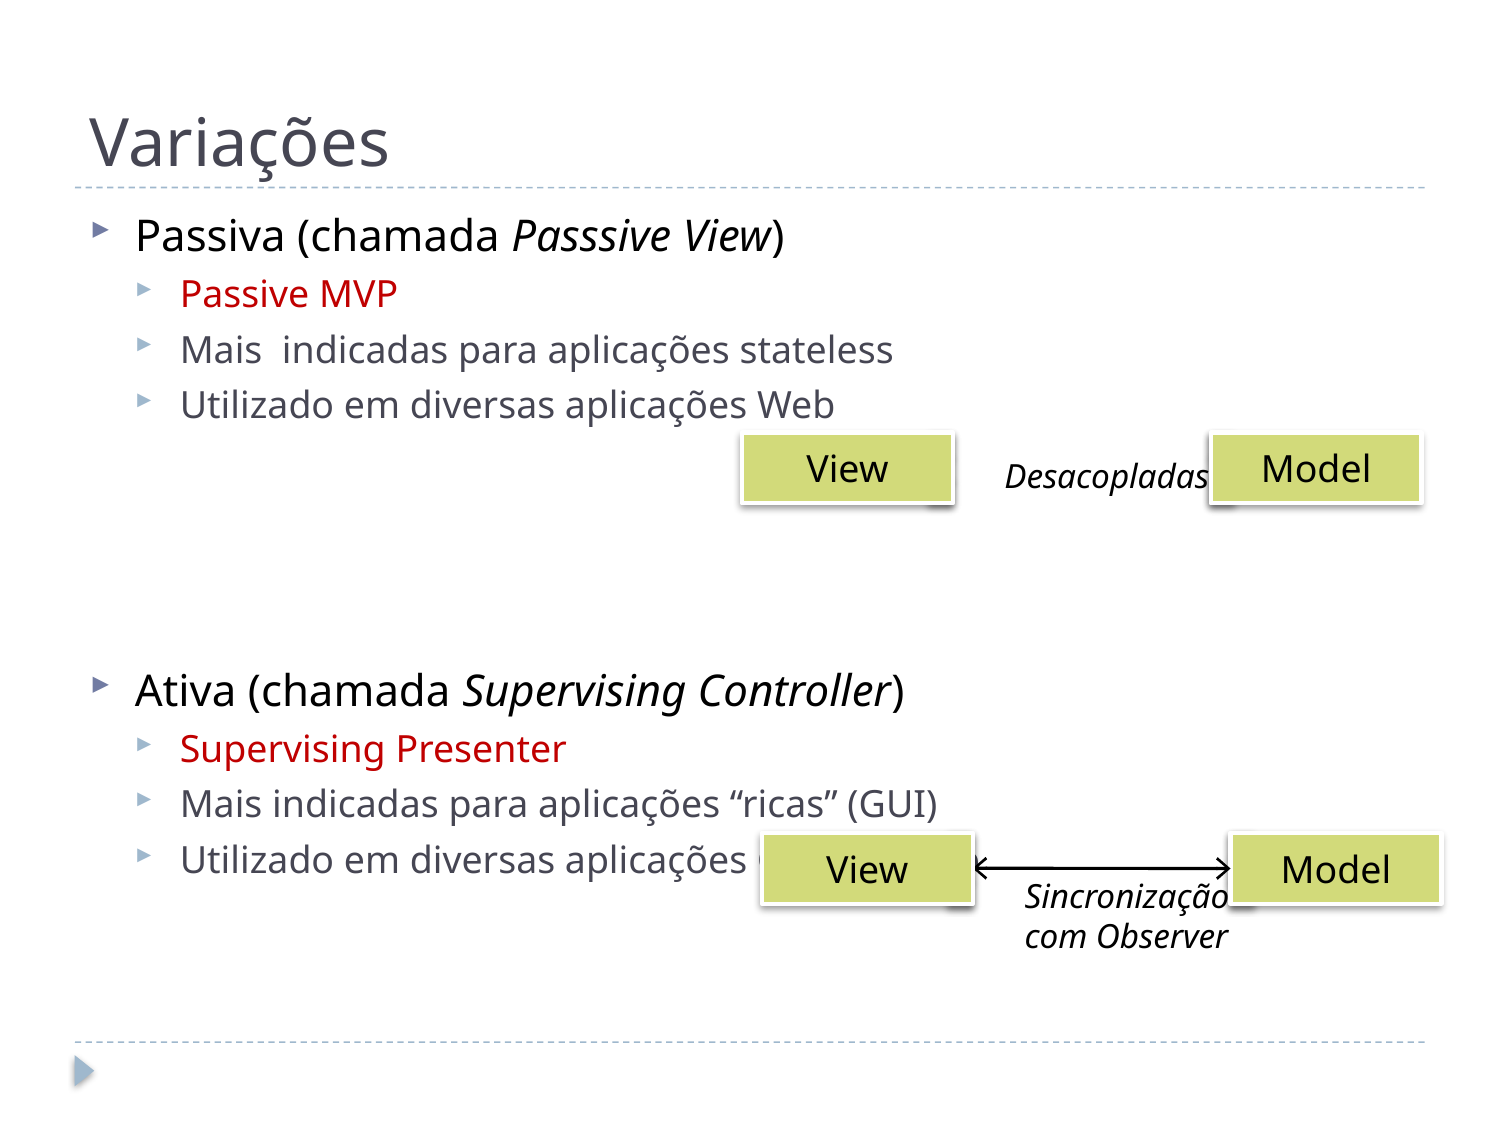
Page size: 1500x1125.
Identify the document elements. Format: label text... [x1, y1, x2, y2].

title Variações [75, 24, 1425, 188]
list Passiva (chamada Passsive View) Passive MVP Mais indicadas para aplicações stateless Utilizado em diversas aplicações Web Ativa (chamada Supervising Controller) Supervising Presenter Mais indicadas para aplicações “ricas” (GUI) Utilizado em diversas aplicações GUI Desktop [75, 200, 1425, 1010]
text_box Desacopladas [989, 447, 1204, 503]
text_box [761, 832, 973, 904]
text_box Sincronização com Observer [1009, 881, 1245, 963]
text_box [1230, 832, 1442, 904]
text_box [741, 432, 954, 504]
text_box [1210, 432, 1422, 504]
